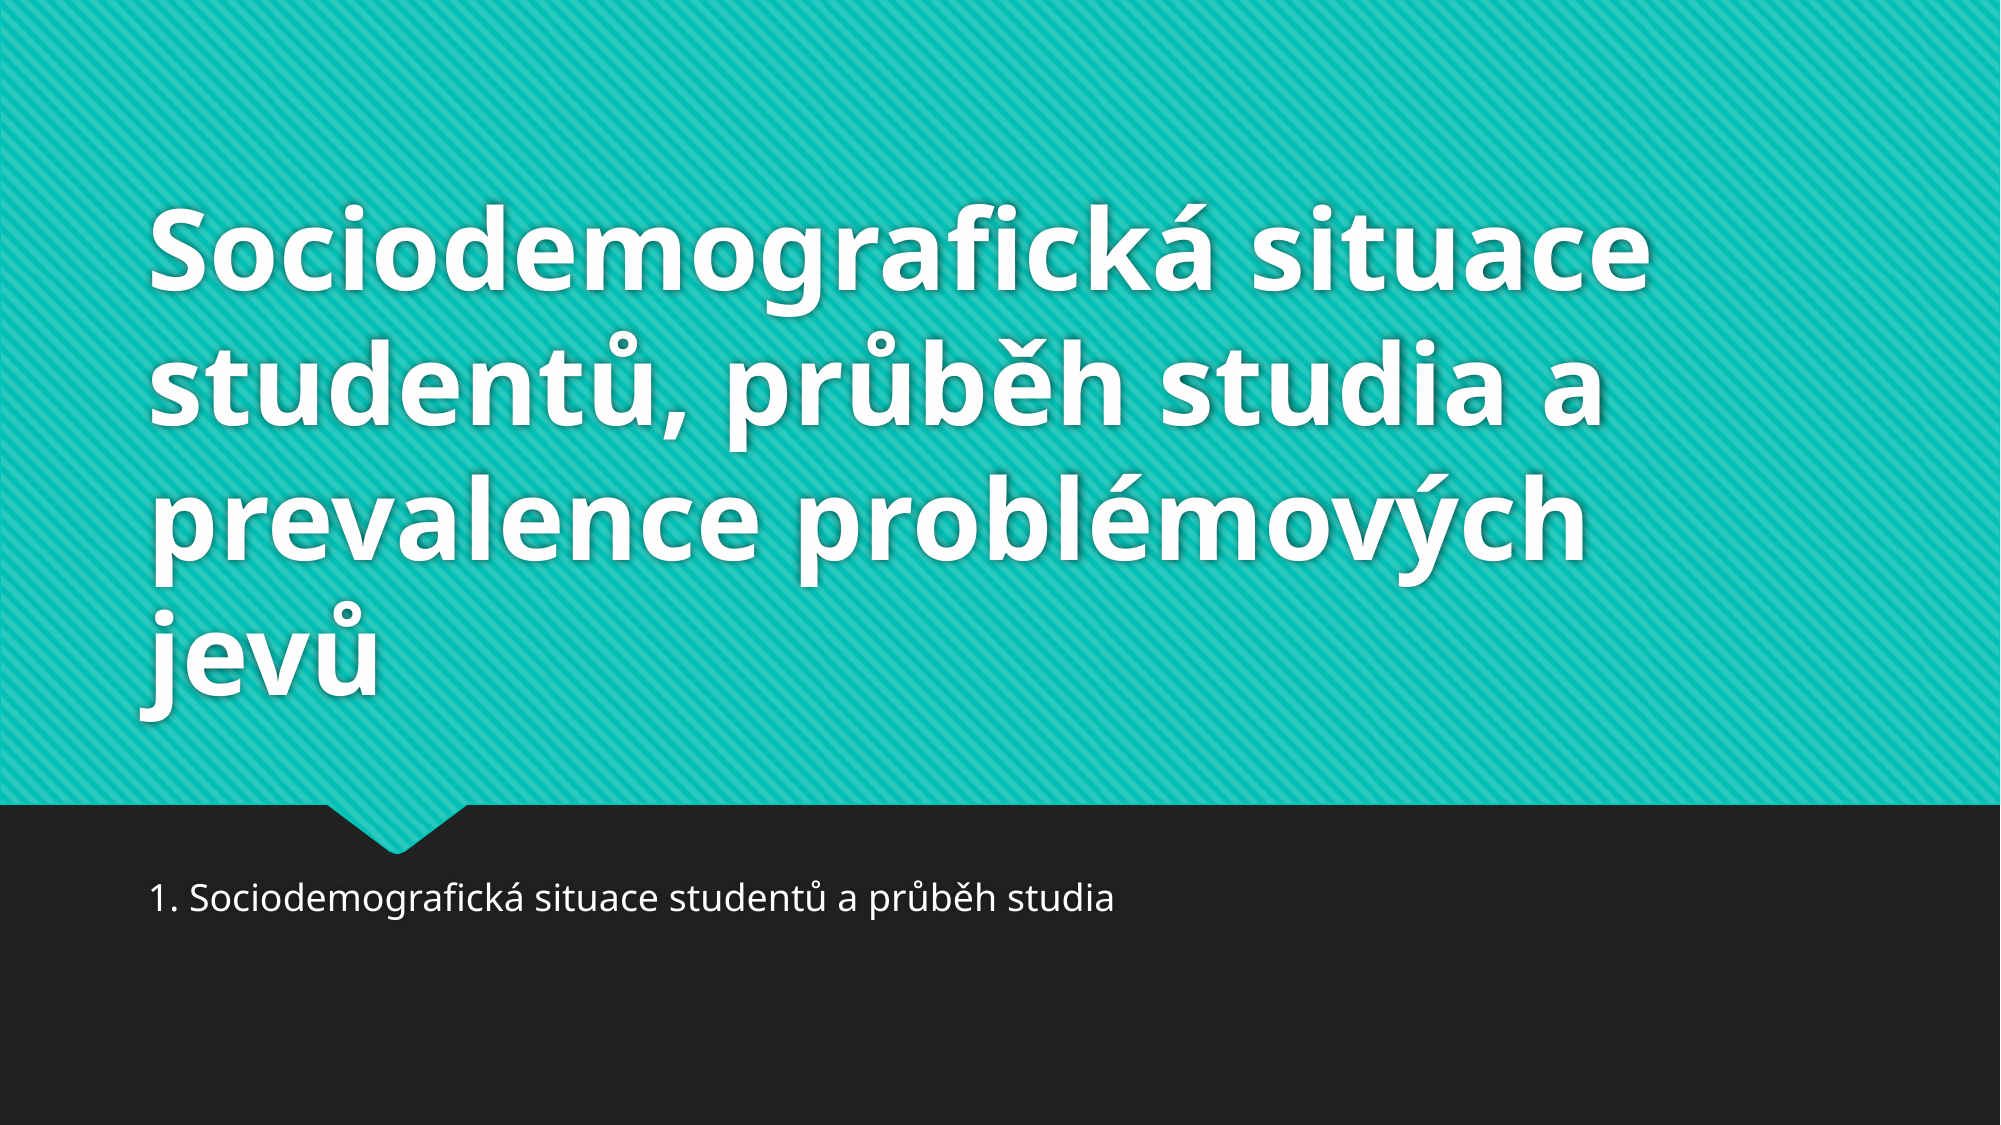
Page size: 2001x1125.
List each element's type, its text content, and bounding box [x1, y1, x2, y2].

subtitle 1. Sociodemografická situace studentů a průběh studia [132, 866, 1868, 938]
title Sociodemografická situace studentů, průběh studia a prevalence problémových jevů [132, 237, 1868, 726]
